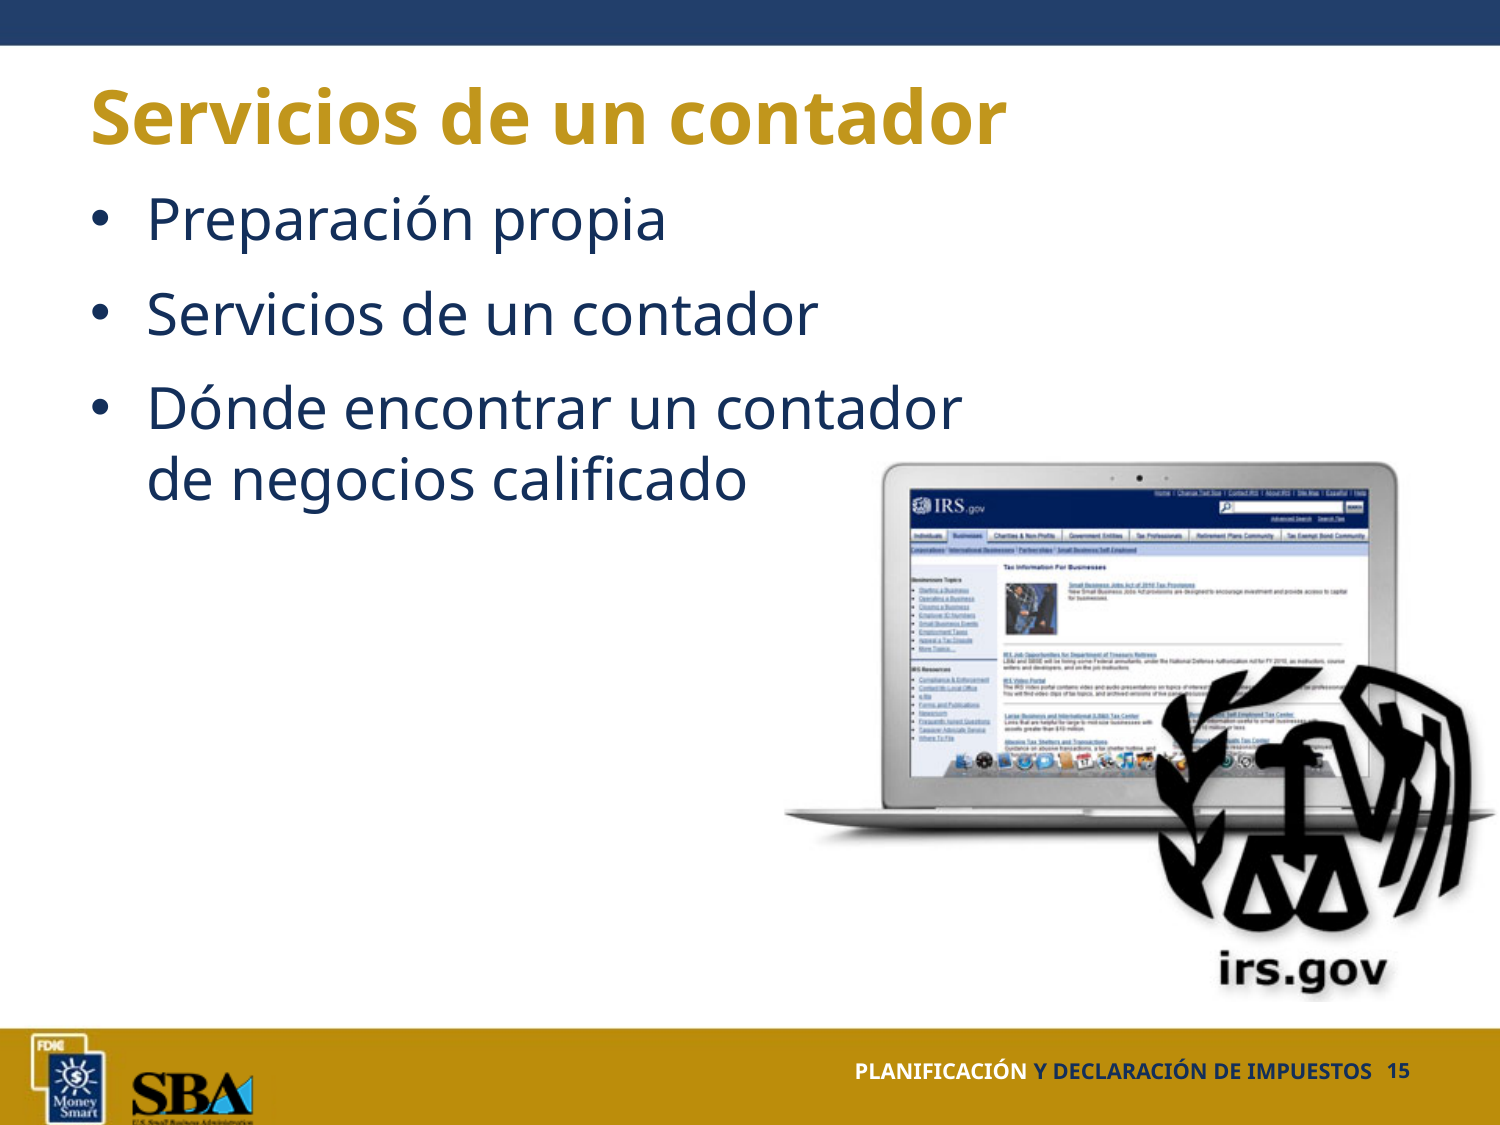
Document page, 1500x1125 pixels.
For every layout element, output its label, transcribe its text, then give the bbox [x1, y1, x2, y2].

picture [0, 0, 1500, 1125]
list Preparación propia Servicios de un contador Dónde encontrar un contador de negocios calificado [74, 174, 1426, 876]
title Servicios de un contador [74, 62, 1426, 163]
